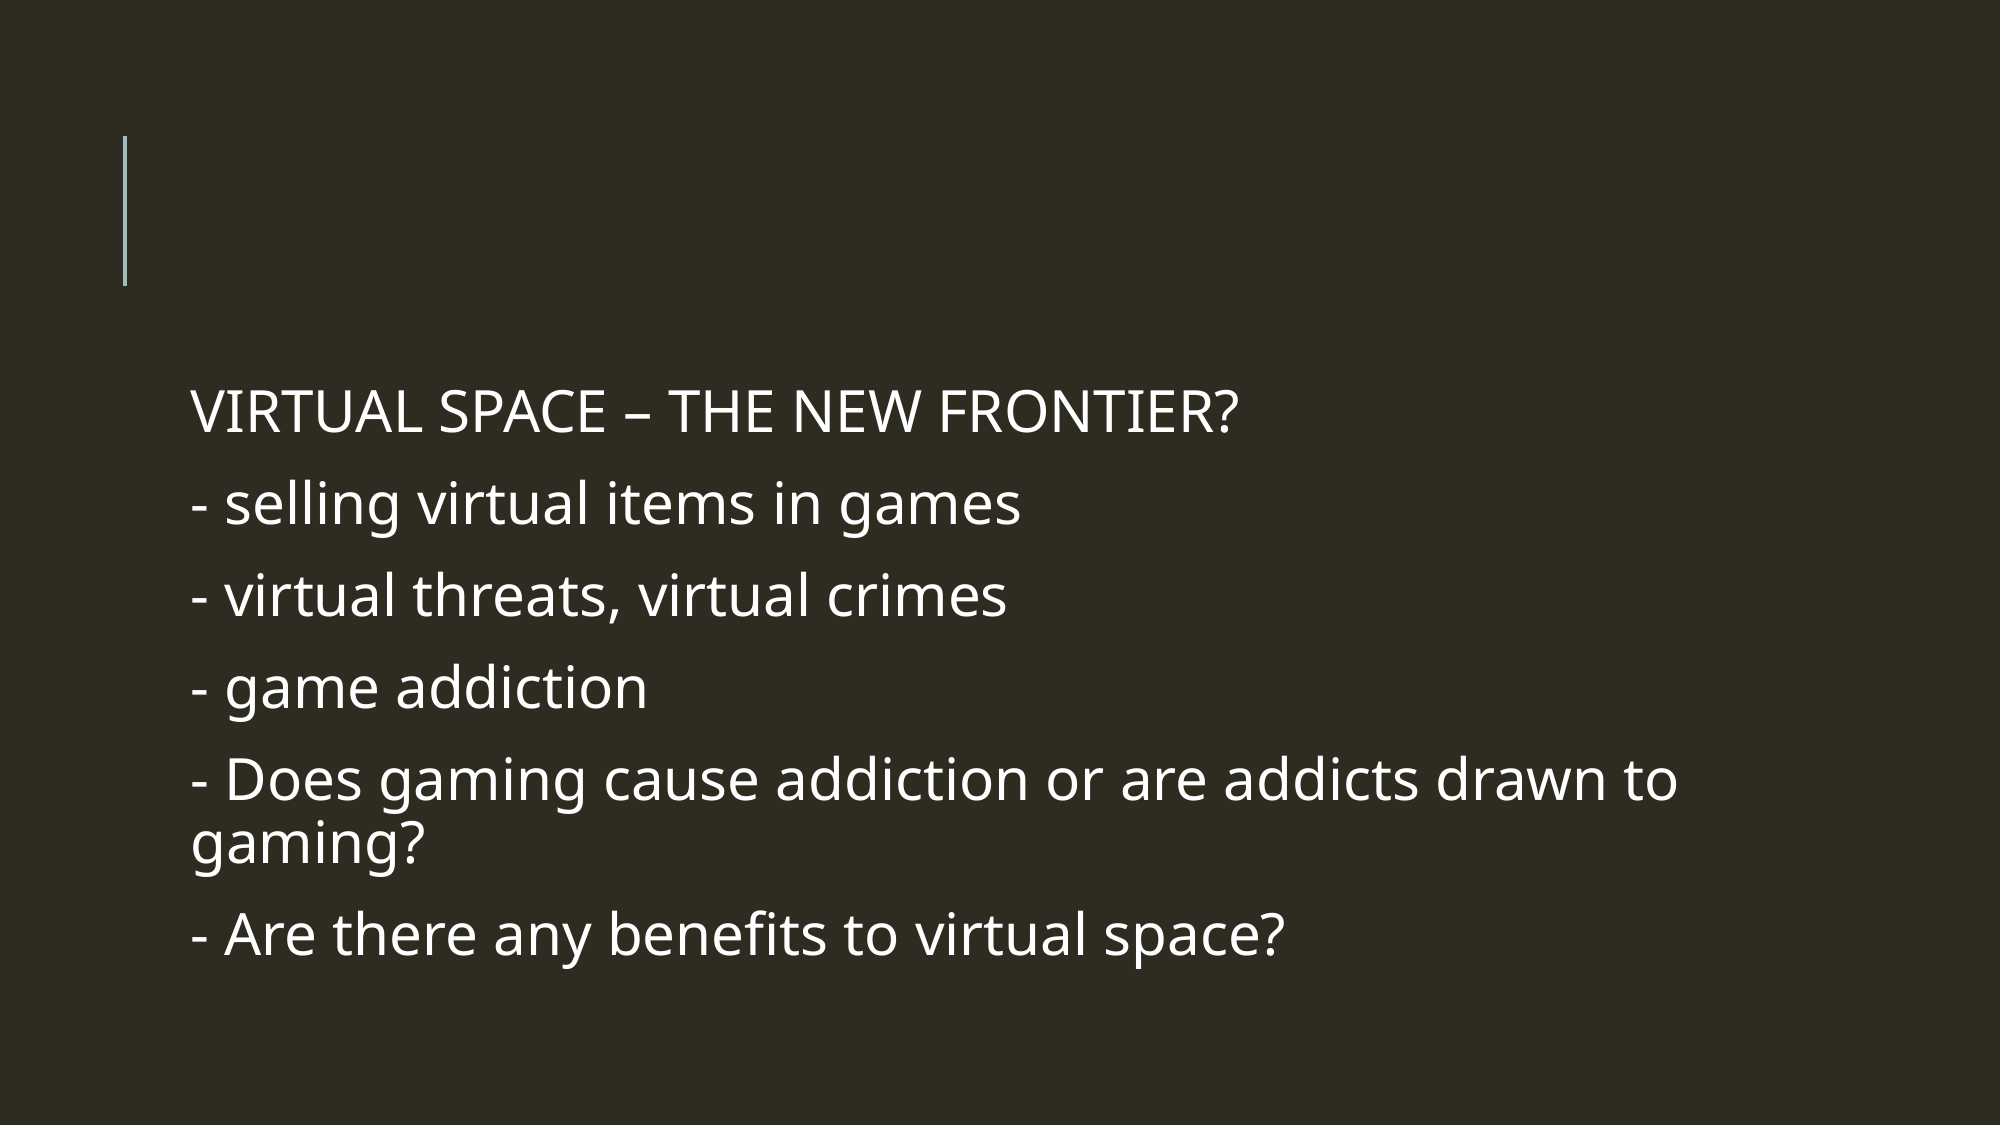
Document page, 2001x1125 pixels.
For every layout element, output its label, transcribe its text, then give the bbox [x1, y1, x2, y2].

list VIRTUAL SPACE – THE NEW FRONTIER? - selling virtual items in games - virtual threats, virtual crimes - game addiction - Does gaming cause addiction or are addicts drawn to gaming? - Are there any benefits to virtual space? [168, 375, 1763, 1035]
